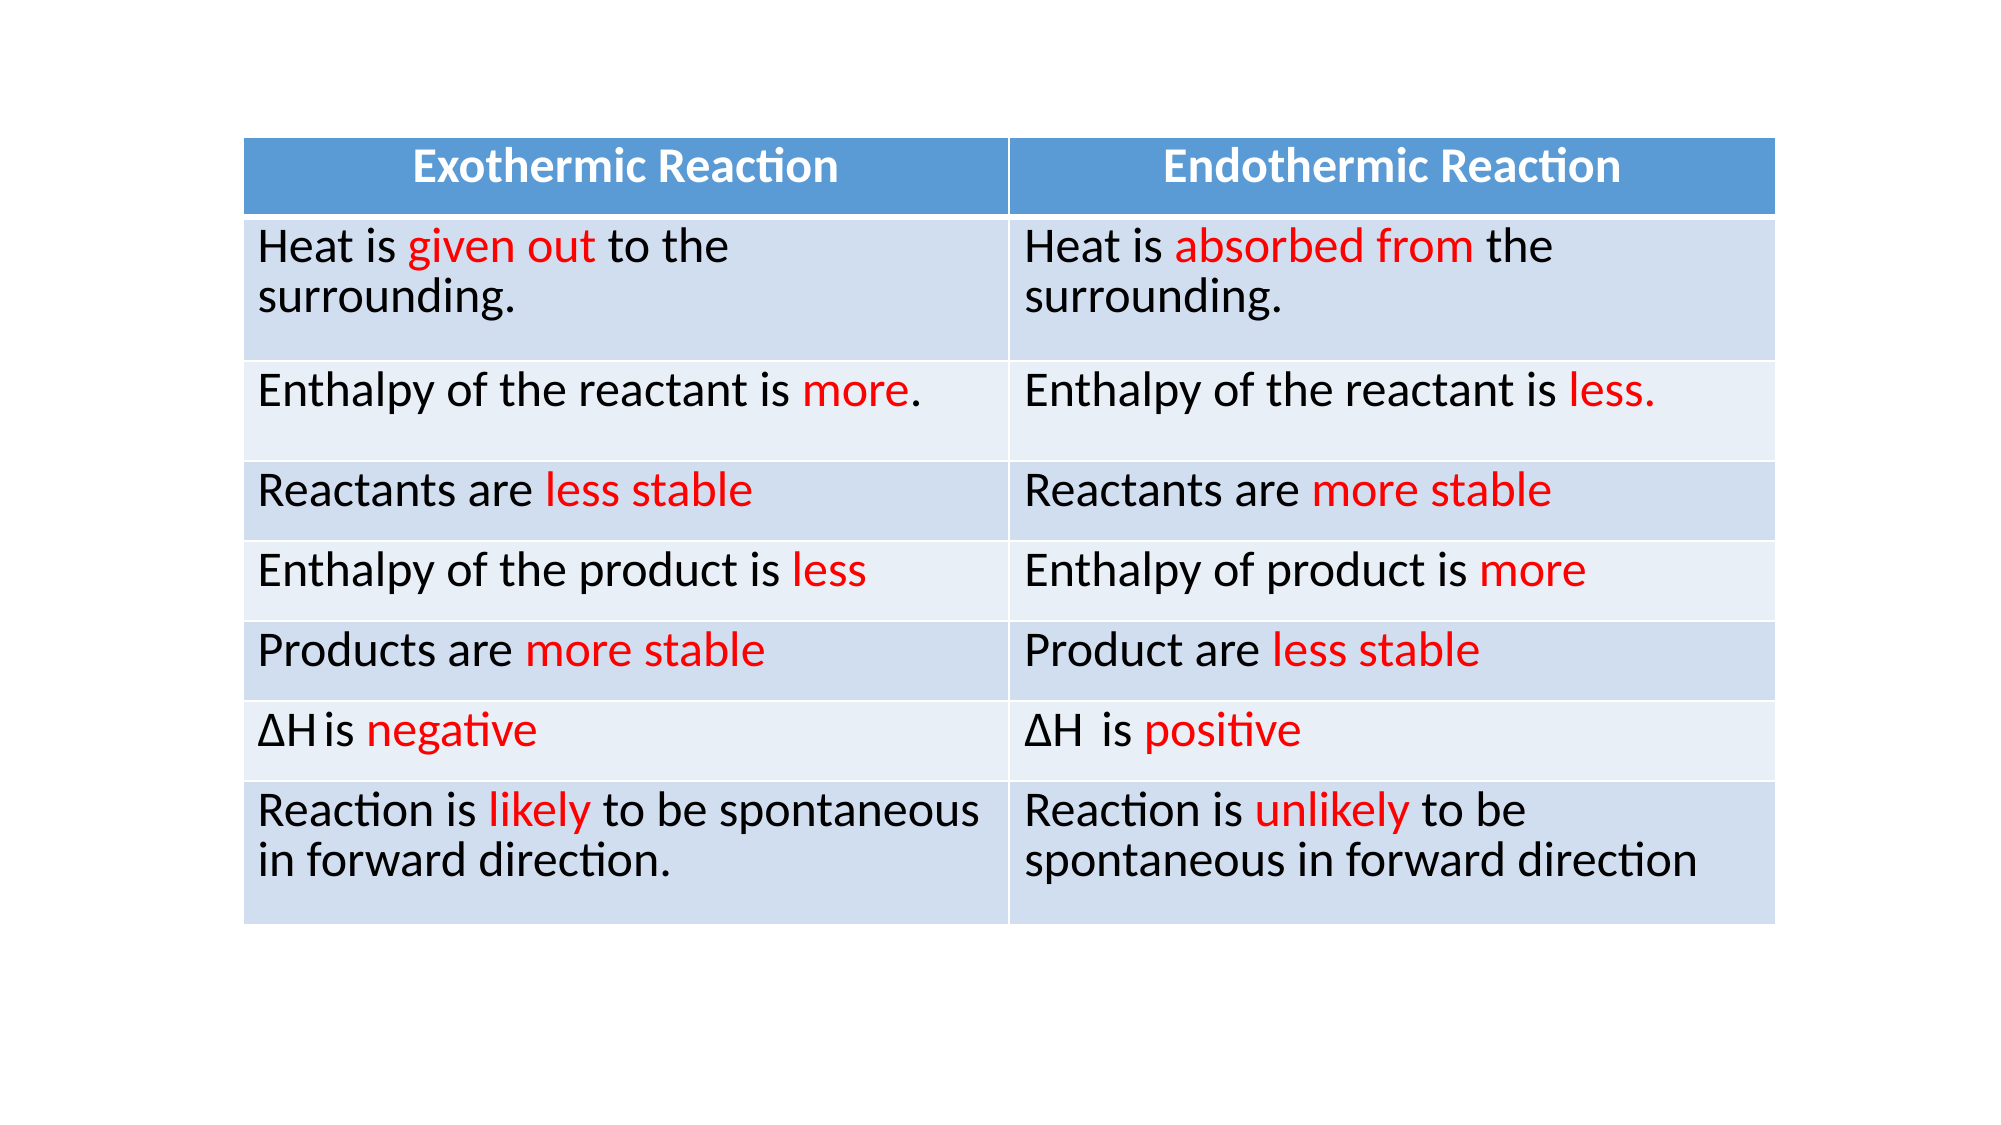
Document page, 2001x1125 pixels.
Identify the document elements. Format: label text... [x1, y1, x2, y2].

table_cell Products are more stable [244, 622, 1008, 700]
table_cell ∆H is positive [1010, 702, 1775, 780]
table_header Exothermic Reaction [244, 138, 1008, 214]
table_cell Reactants are less stable [244, 462, 1008, 540]
table_cell Enthalpy of product is more [1010, 542, 1775, 620]
table_cell Reactants are more stable [1010, 462, 1775, 540]
table_cell Enthalpy of the reactant is more. [244, 362, 1008, 460]
table_cell Product are less stable [1010, 622, 1775, 700]
table_cell Enthalpy of the product is less [244, 542, 1008, 620]
table_cell Enthalpy of the reactant is less. [1010, 362, 1775, 460]
table_cell ∆H is negative [244, 702, 1008, 780]
table_cell Reaction is likely to be spontaneous in forward direction. [244, 782, 1008, 924]
table_cell Heat is given out to the surrounding. [244, 220, 1008, 360]
table_cell Reaction is unlikely to be spontaneous in forward direction [1010, 782, 1775, 924]
table_header Endothermic Reaction [1010, 138, 1775, 214]
table_cell Heat is absorbed from the surrounding. [1010, 220, 1775, 360]
